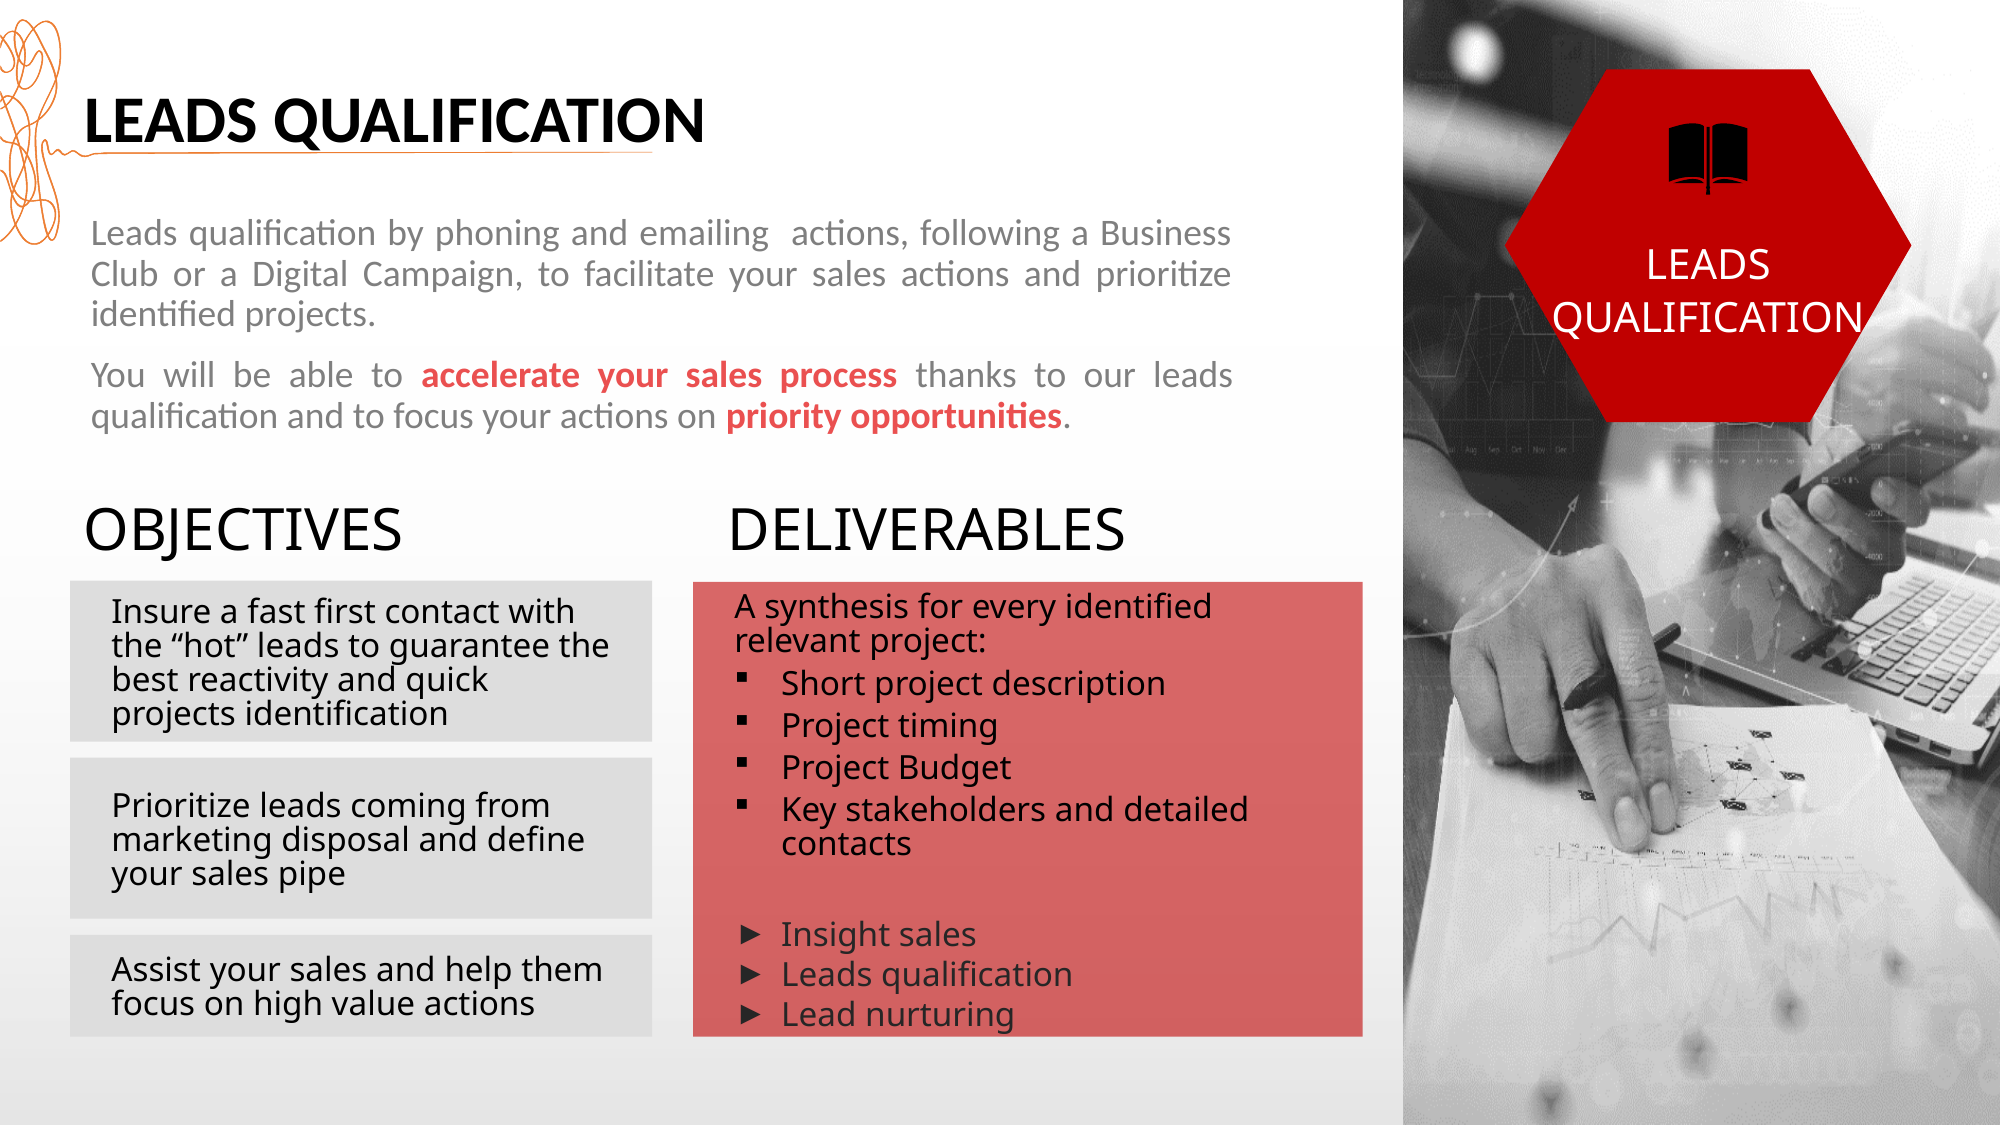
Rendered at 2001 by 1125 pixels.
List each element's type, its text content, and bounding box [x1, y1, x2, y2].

title LEADS QUALIFICATION [657, 67, 1164, 244]
text_box Assist your sales and help them focus on high value actions [70, 934, 653, 1037]
text_box Leads qualification by phoning and emailing actions, following a Business Club or a Digital Campaign, to facilitate your sales actions and prioritize identified projects. You will be able to accelerate your sales process thanks to our leads qualification and to focus your actions on priority opportunities. [90, 249, 1234, 401]
text_box A synthesis for every identified relevant project: Short project description Project timing Project Budget Key stakeholders and detailed contacts Insight sales Leads qualification Lead nurturing [693, 581, 1363, 1037]
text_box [1504, 69, 1912, 423]
text_box Insure a fast first contact with the “hot” leads to guarantee the best reactivity and quick projects identification [70, 580, 653, 742]
text_box DELIVERABLES [686, 494, 1269, 565]
text_box Prioritize leads coming from marketing disposal and define your sales pipe [70, 757, 653, 919]
picture [1403, 0, 2000, 1125]
text_box OBJECTIVES [42, 494, 625, 565]
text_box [0, 19, 653, 245]
